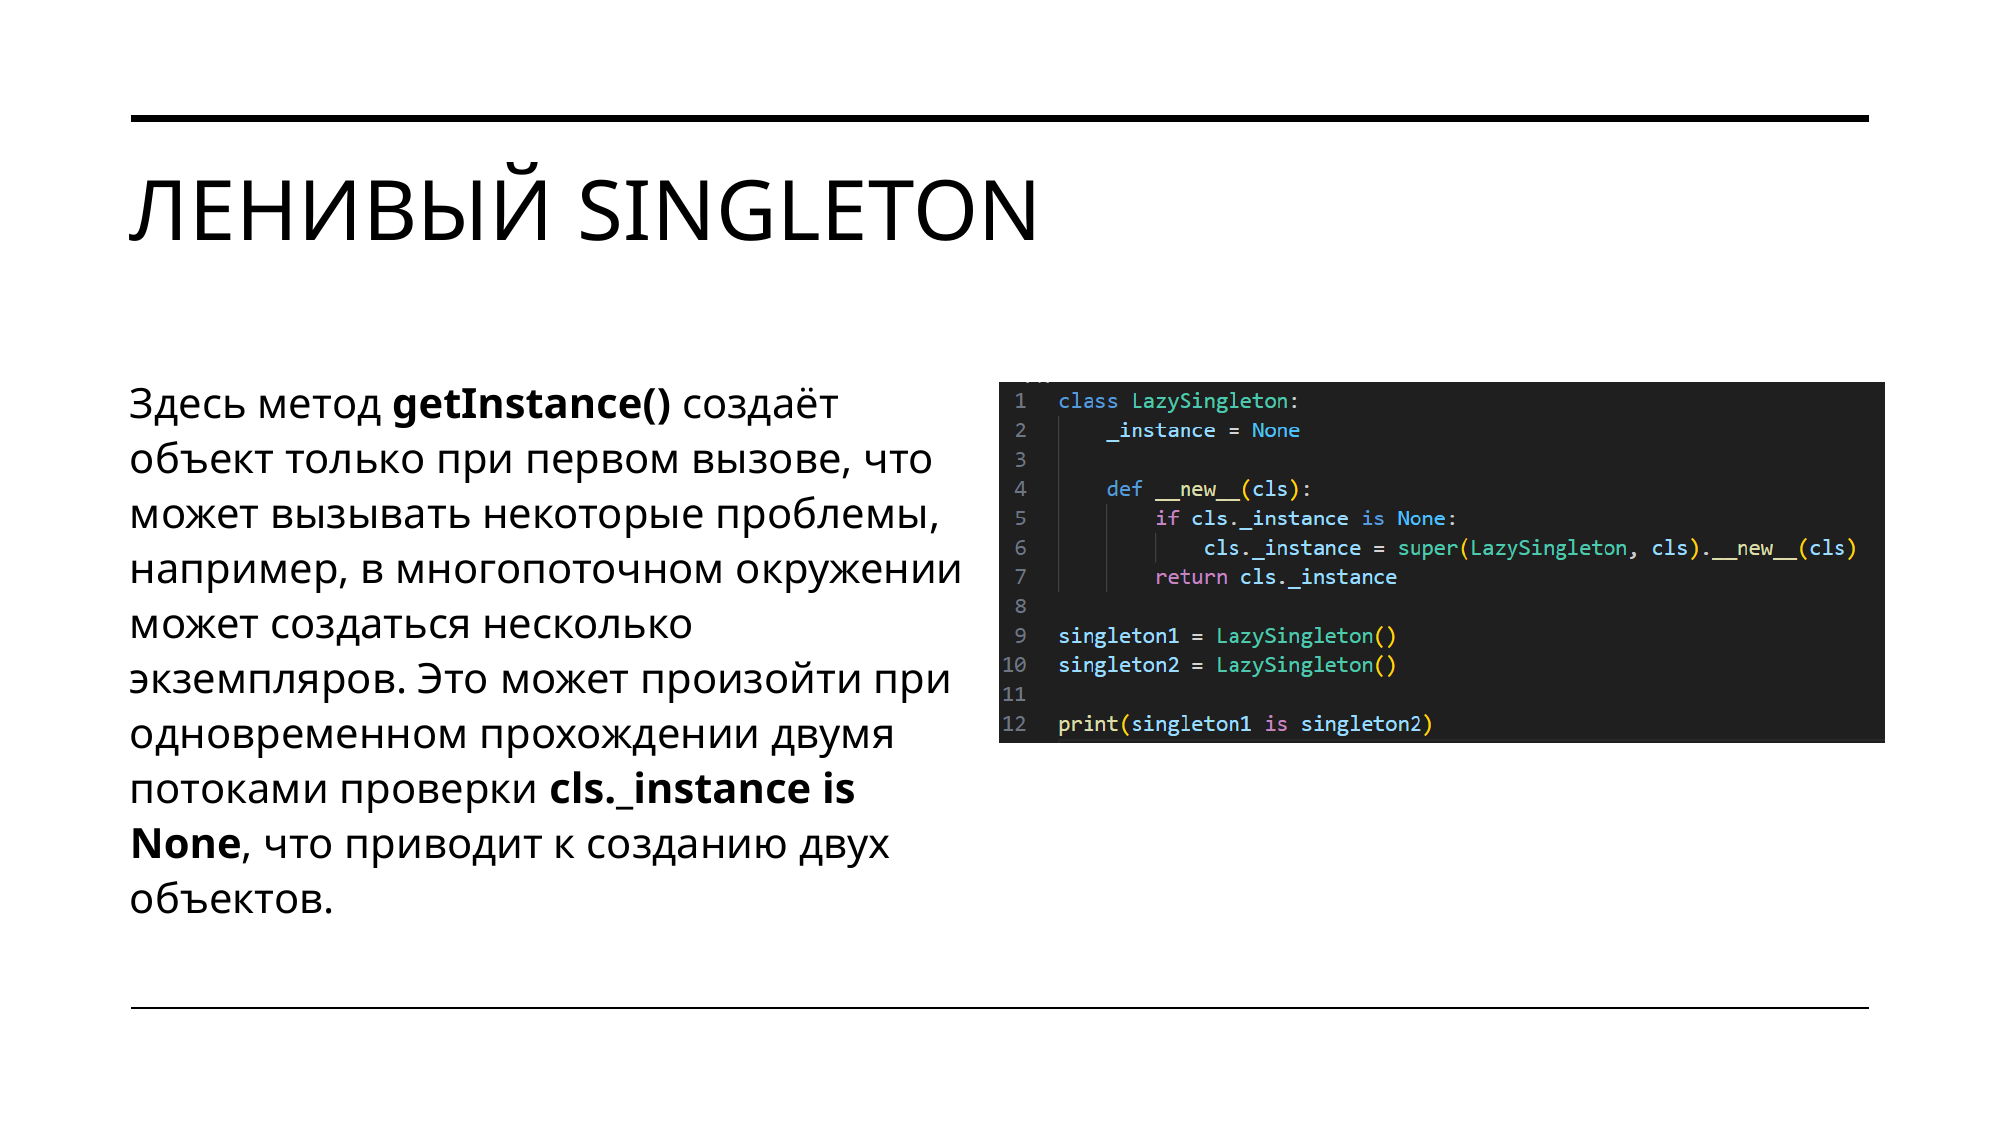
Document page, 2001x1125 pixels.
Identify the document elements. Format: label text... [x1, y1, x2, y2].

title Ленивый SIngleton [114, 149, 1869, 365]
list Здесь метод getInstance() создаёт объект только при первом вызове, что может вызывать некоторые проблемы, например, в многопоточном окружении может создаться несколько экземпляров. Это может произойти при одновременном прохождении двумя потоками проверки cls._instance is None, что приводит к созданию двух объектов. [114, 364, 988, 978]
picture [999, 382, 1886, 743]
